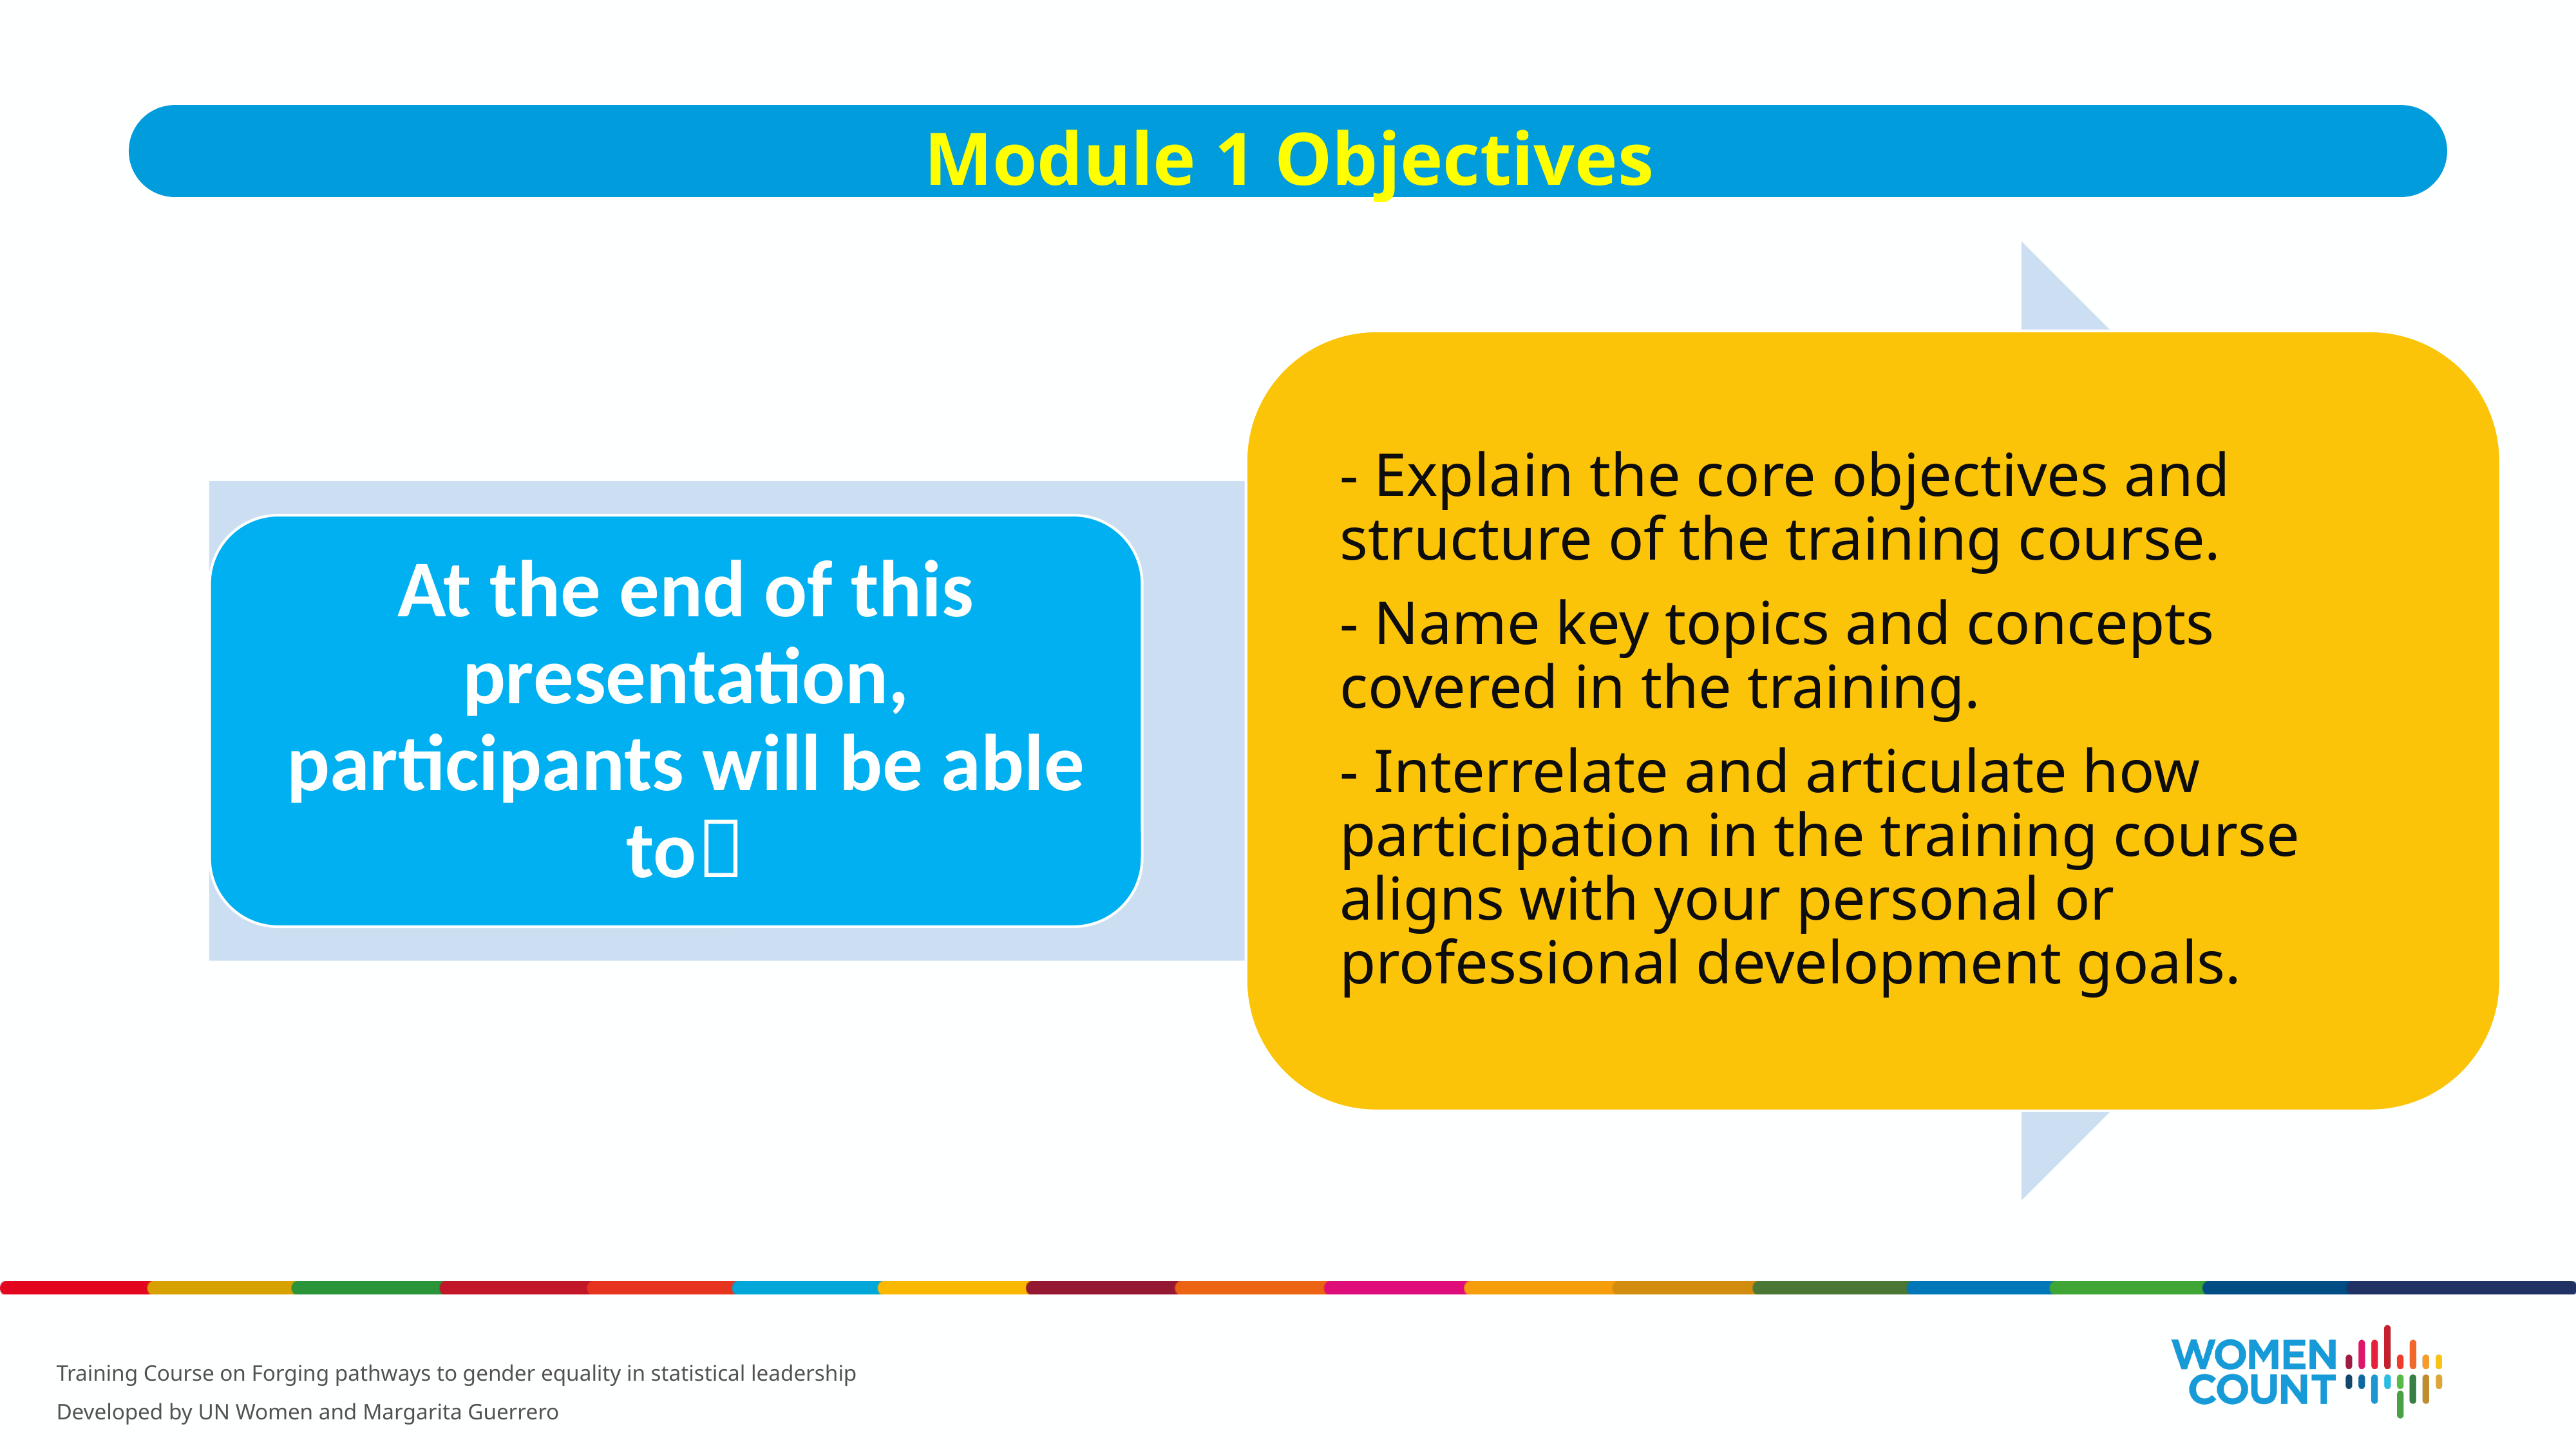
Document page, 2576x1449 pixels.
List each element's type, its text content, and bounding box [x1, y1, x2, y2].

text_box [209, 241, 2501, 1201]
list Module 1 Objectives [167, 112, 2411, 201]
text_box Training Course on Forging pathways to gender equality in statistical leadership Developed by UN Women and Margarita Guerrero [56, 1347, 1658, 1449]
